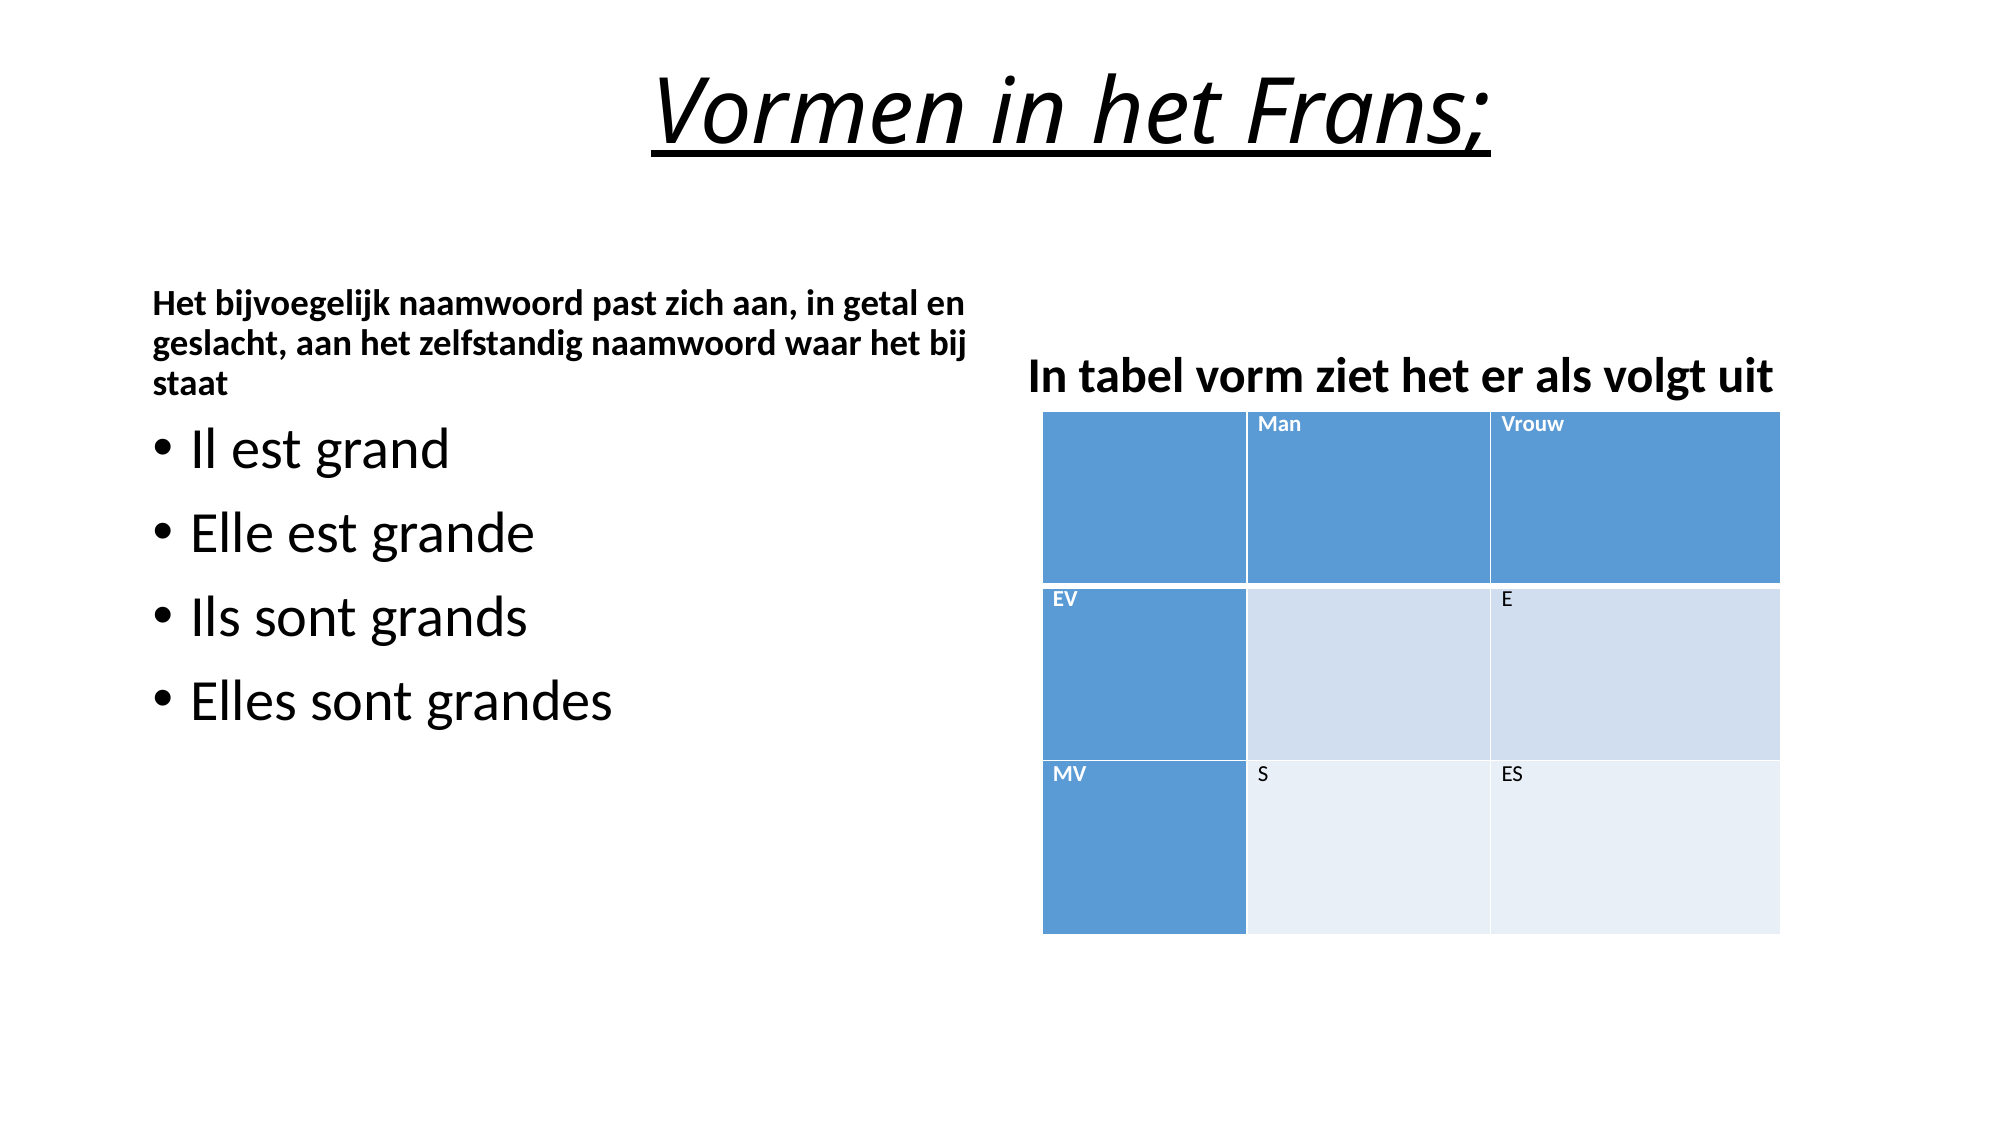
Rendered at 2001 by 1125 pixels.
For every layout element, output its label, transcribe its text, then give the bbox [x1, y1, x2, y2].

table_cell E [1491, 589, 1780, 760]
table_header [1043, 412, 1246, 583]
table_header Vrouw [1491, 412, 1780, 583]
list In tabel vorm ziet het er als volgt uit [1012, 275, 1863, 411]
table_cell ES [1491, 761, 1780, 934]
table_cell [1248, 589, 1490, 760]
list Het bijvoegelijk naamwoord past zich aan, in getal en geslacht, aan het zelfstandig naamwoord waar het bij staat [137, 275, 984, 410]
table_cell S [1248, 761, 1490, 934]
table_cell MV [1043, 761, 1246, 934]
table_header Man [1248, 412, 1490, 583]
table_cell EV [1043, 589, 1246, 760]
title Vormen in het Frans; [137, 59, 1863, 278]
list Il est grand Elle est grande Ils sont grands Elles sont grandes [137, 410, 984, 1016]
